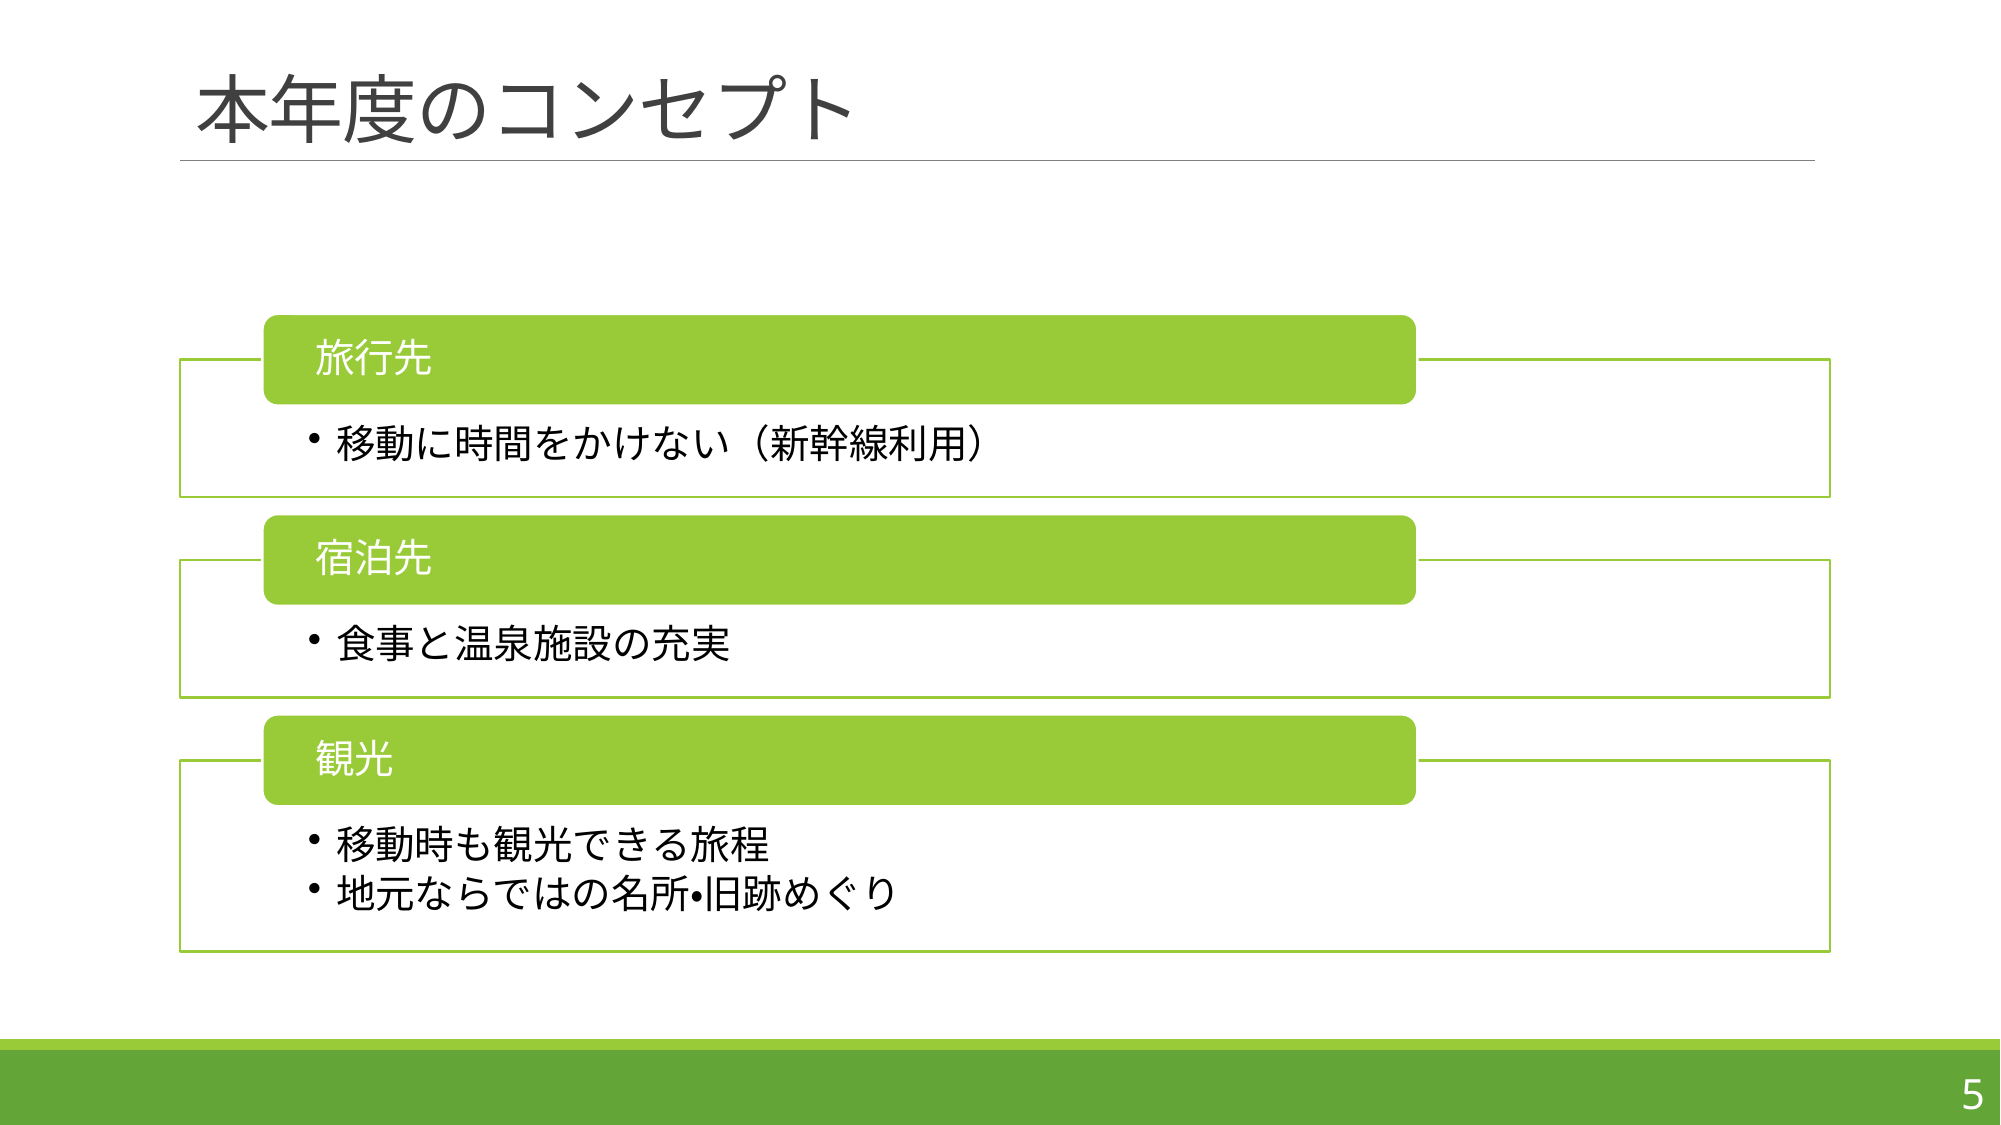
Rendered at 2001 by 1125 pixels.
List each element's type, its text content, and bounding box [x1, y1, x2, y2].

title 本年度のコンセプト [180, 47, 1830, 161]
slide_number 4 [1784, 1066, 2000, 1125]
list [179, 302, 1831, 964]
